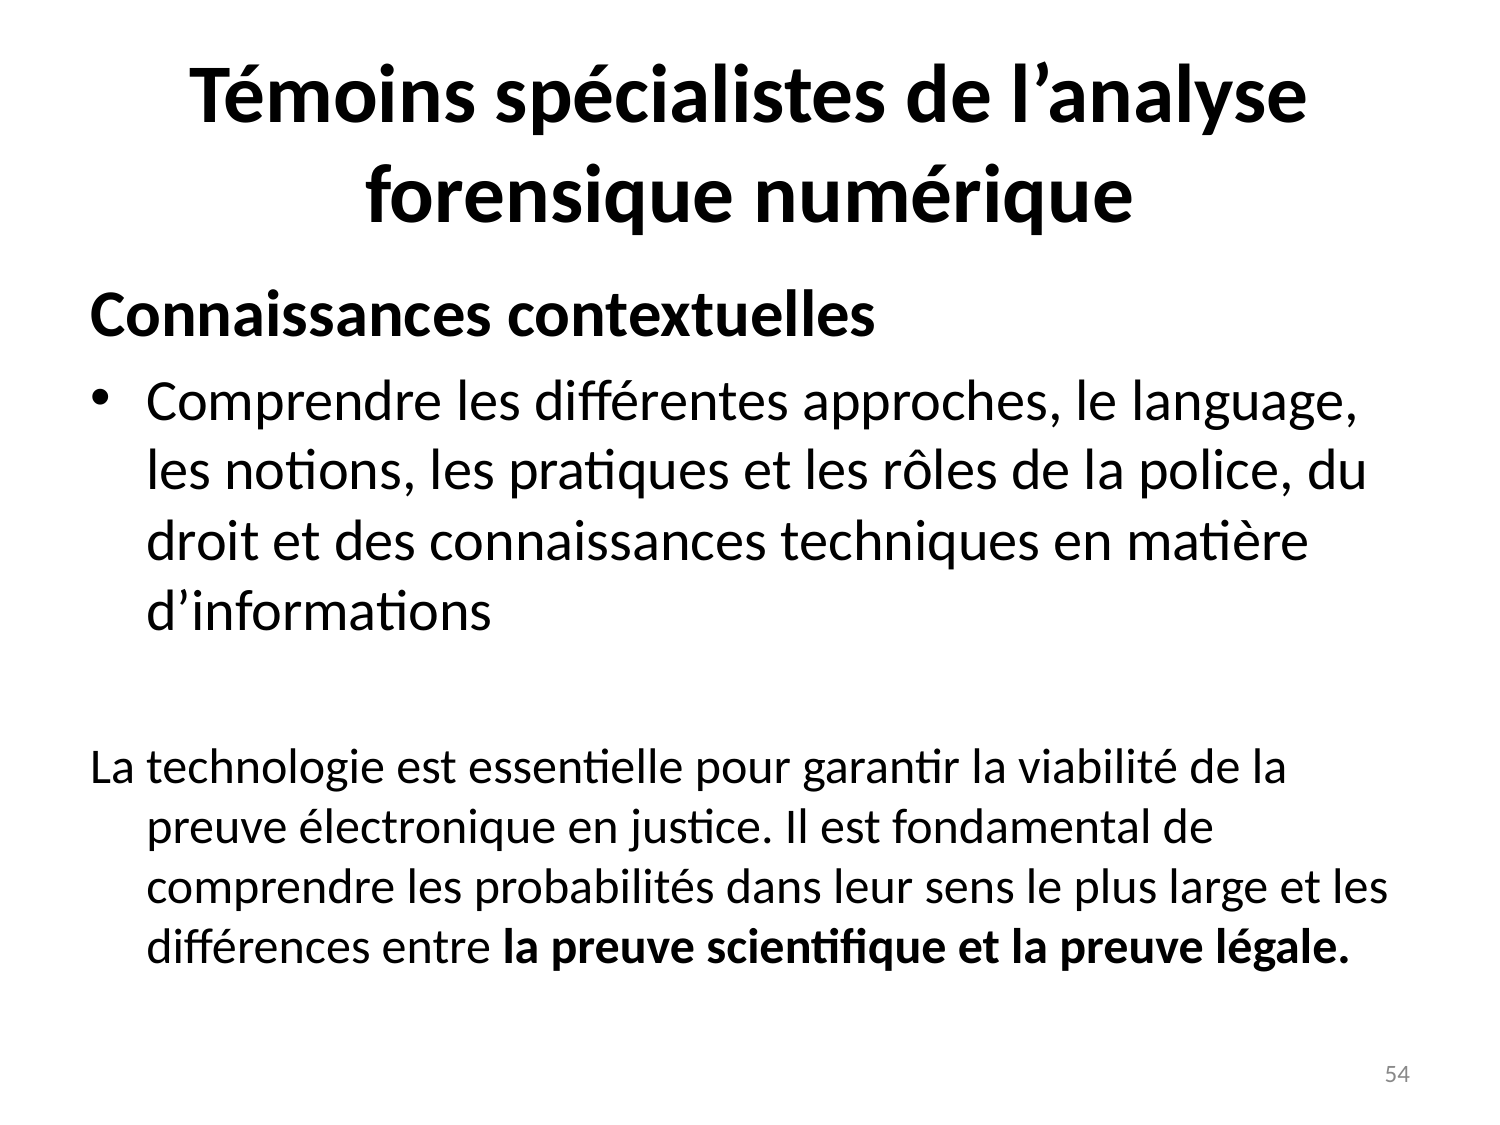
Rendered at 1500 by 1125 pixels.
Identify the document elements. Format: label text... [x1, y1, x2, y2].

title Témoins spécialistes de l’analyse forensique numérique [75, 45, 1425, 233]
slide_number * [1074, 1042, 1425, 1103]
list Connaissances contextuelles Comprendre les différentes approches, le language, les notions, les pratiques et les rôles de la police, du droit et des connaissances techniques en matière d’informations La technologie est essentielle pour garantir la viabilité de la preuve électronique en justice. Il est fondamental de comprendre les probabilités dans leur sens le plus large et les différences entre la preuve scientifique et la preuve légale. [75, 262, 1425, 1005]
